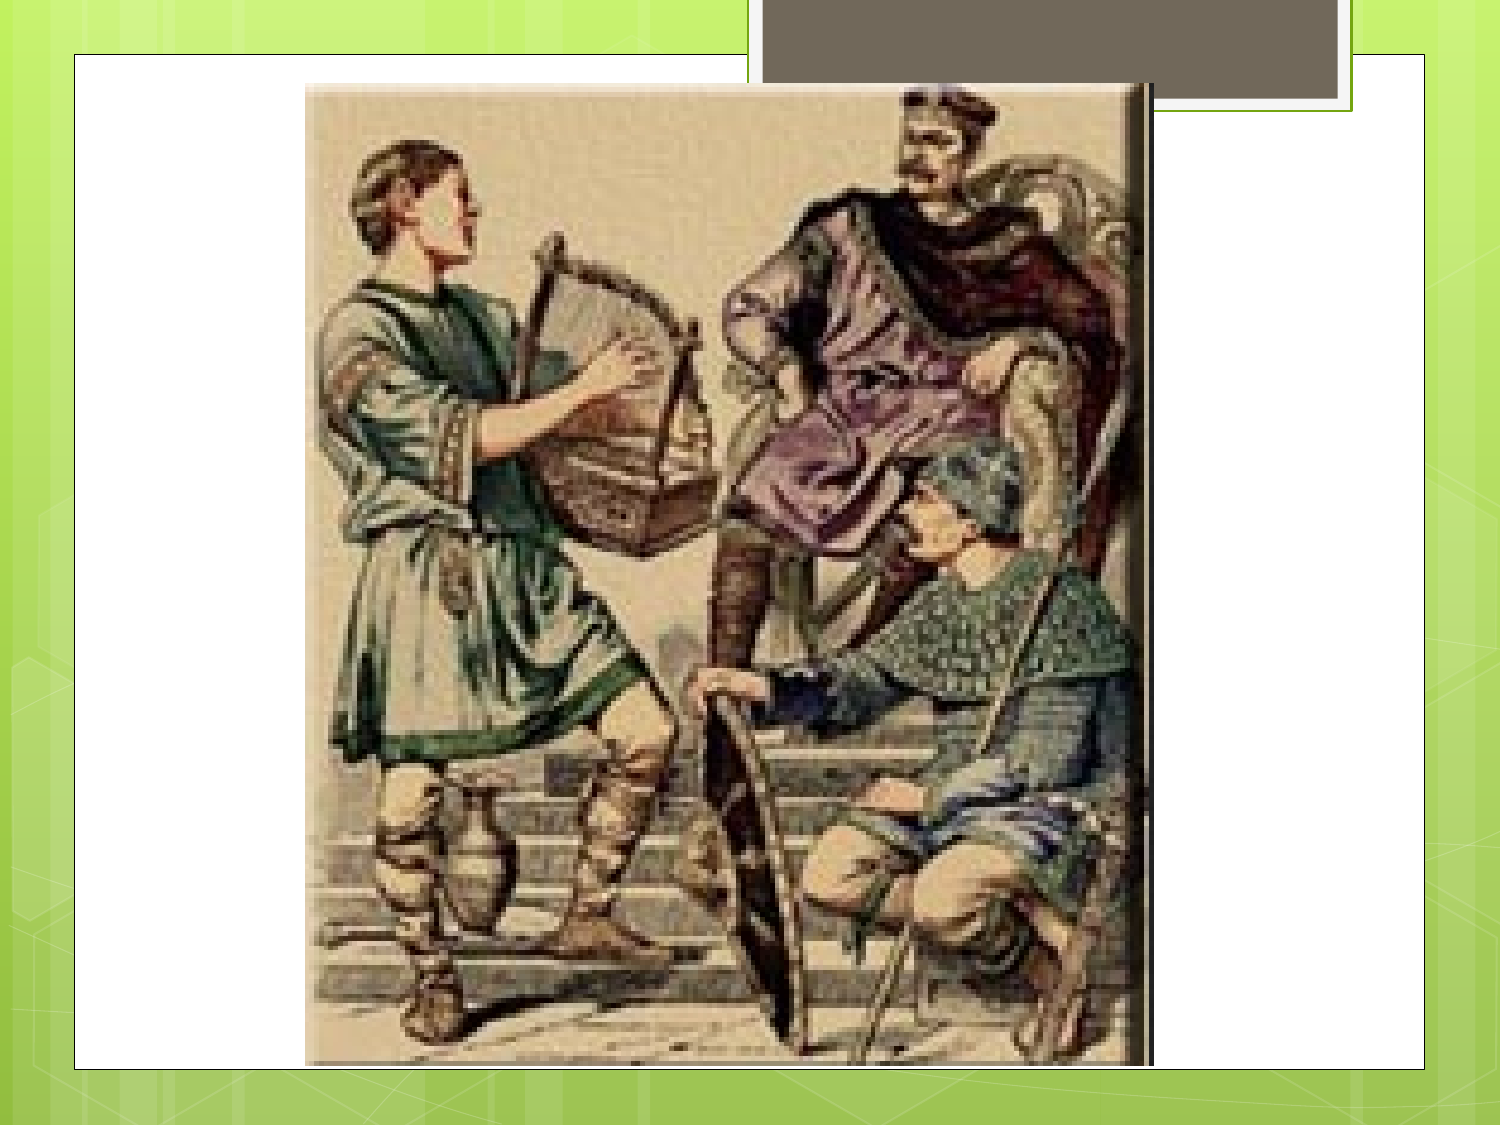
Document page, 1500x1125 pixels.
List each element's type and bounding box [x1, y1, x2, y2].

picture [305, 83, 1154, 1067]
